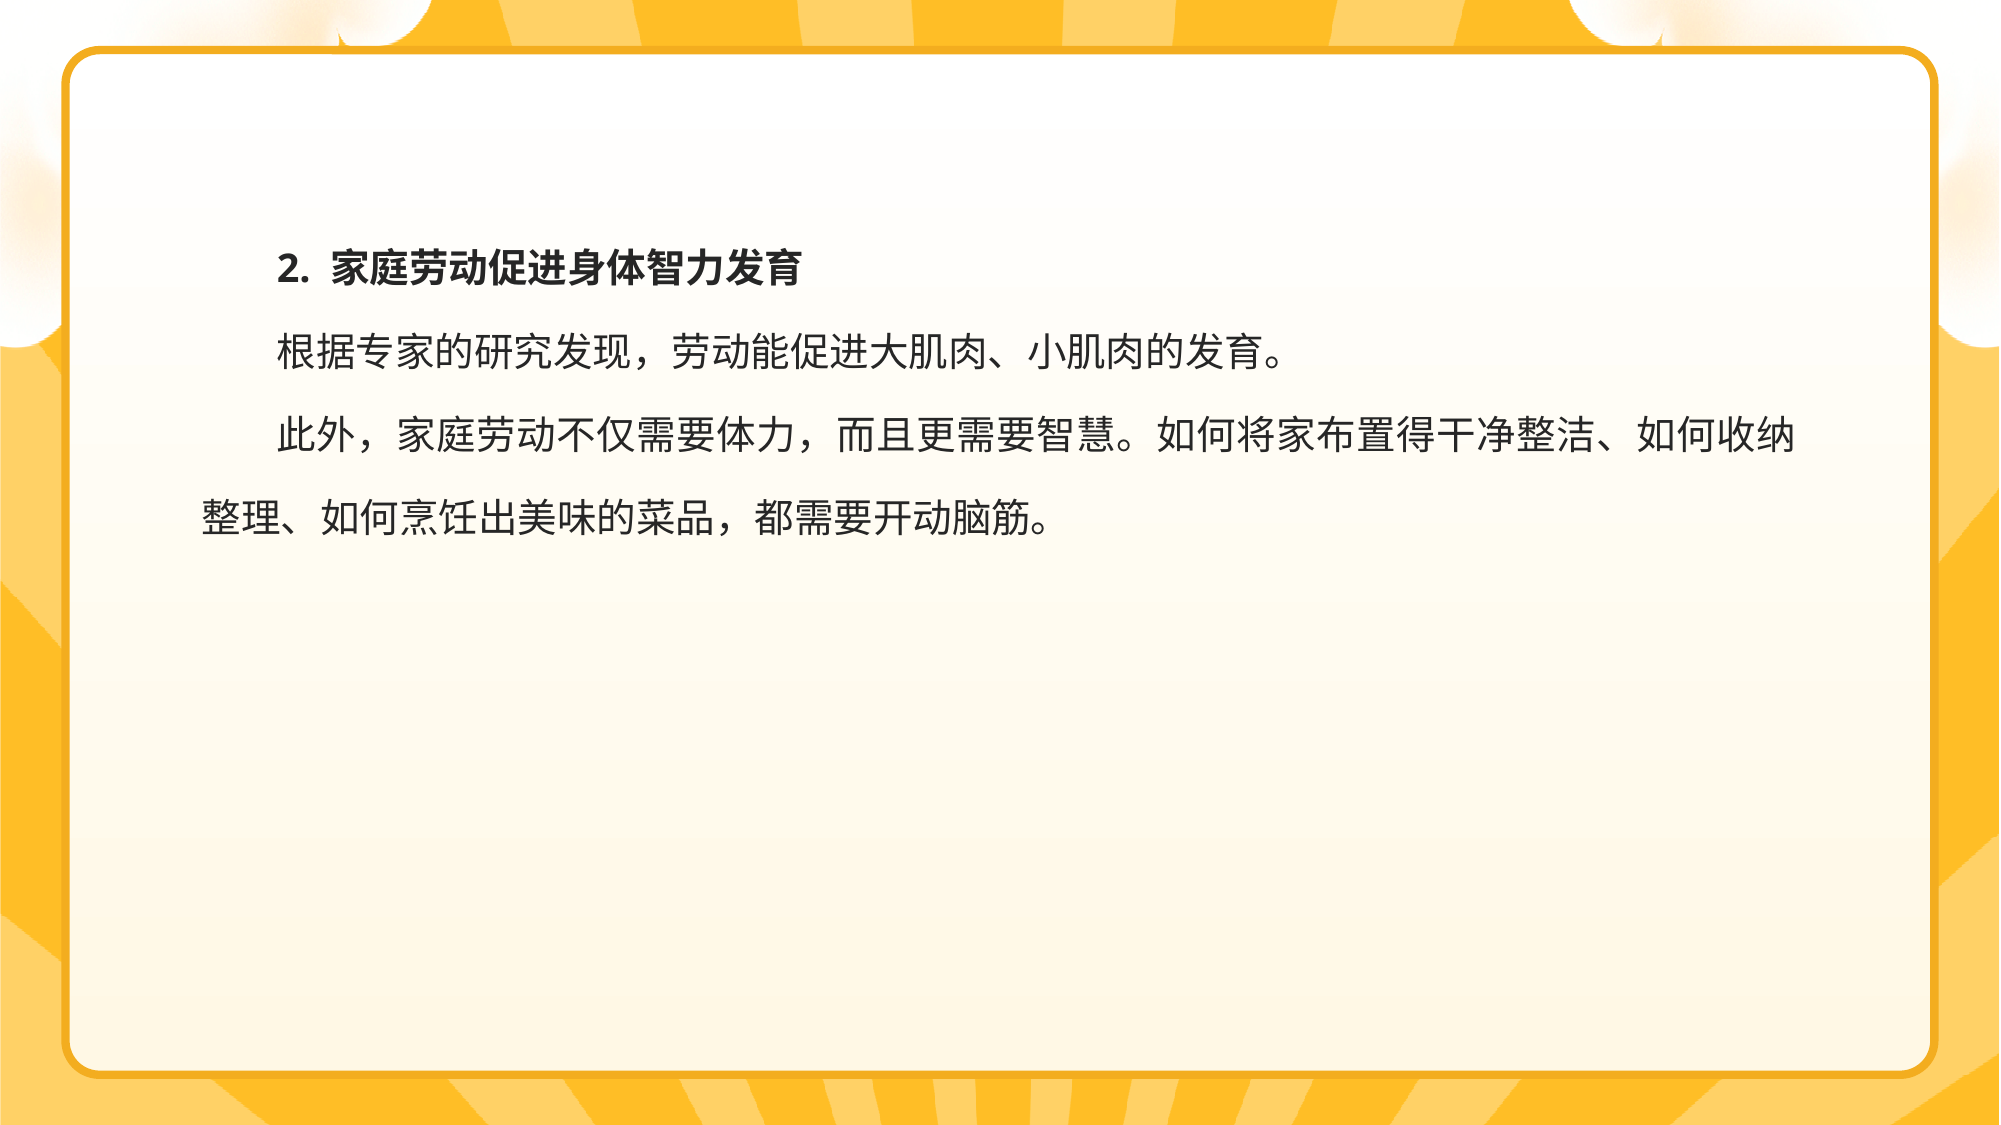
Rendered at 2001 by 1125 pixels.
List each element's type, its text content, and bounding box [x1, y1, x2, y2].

text_box 2. 家庭劳动促进身体智力发育 根据专家的研究发现，劳动能促进大肌肉、小肌肉的发育。 此外，家庭劳动不仅需要体力，而且更需要智慧。如何将家布置得干净整洁、如何收纳整理、如何烹饪出美味的菜品，都需要开动脑筋。 [187, 200, 1813, 548]
picture [0, 0, 2000, 1125]
